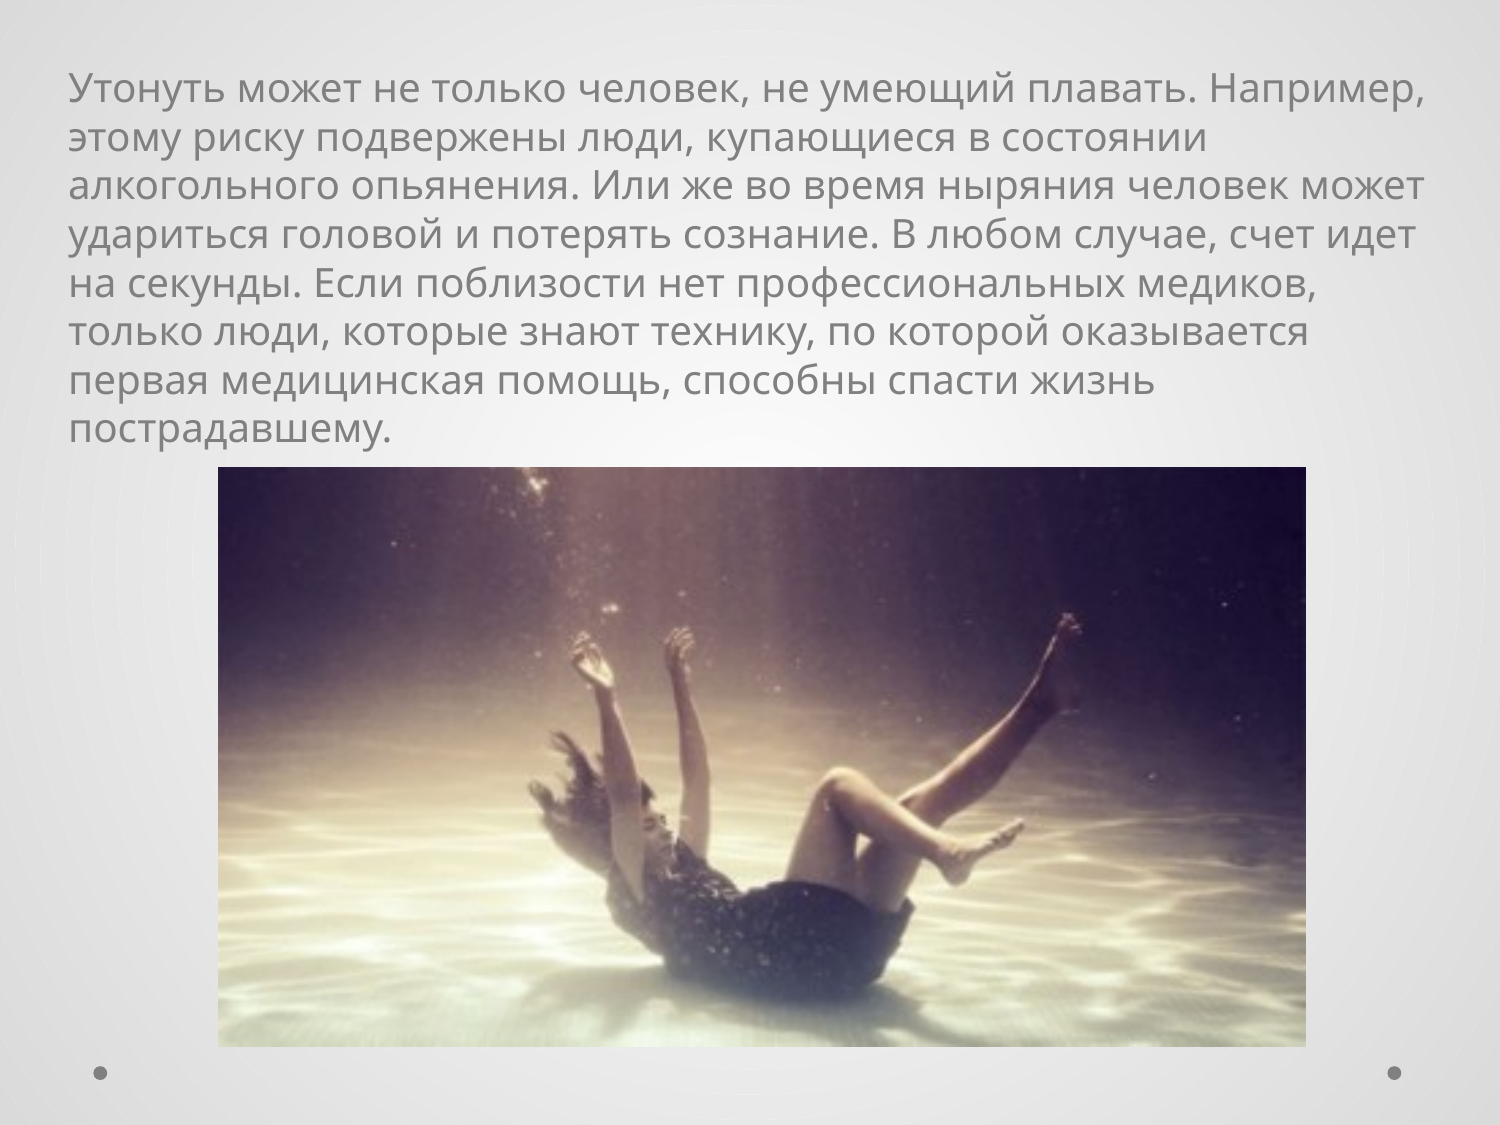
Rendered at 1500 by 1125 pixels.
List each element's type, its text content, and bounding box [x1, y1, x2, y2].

picture [218, 467, 1306, 1048]
list Утонуть может не только человек, не умеющий плавать. Например, этому риску подвержены люди, купающиеся в состоянии алкогольного опьянения. Или же во время ныряния человек может удариться головой и потерять сознание. В любом случае, счет идет на секунды. Если поблизости нет профессиональных медиков, только люди, которые знают технику, по которой оказывается первая медицинская помощь, способны спасти жизнь пострадавшему. [53, 54, 1459, 468]
